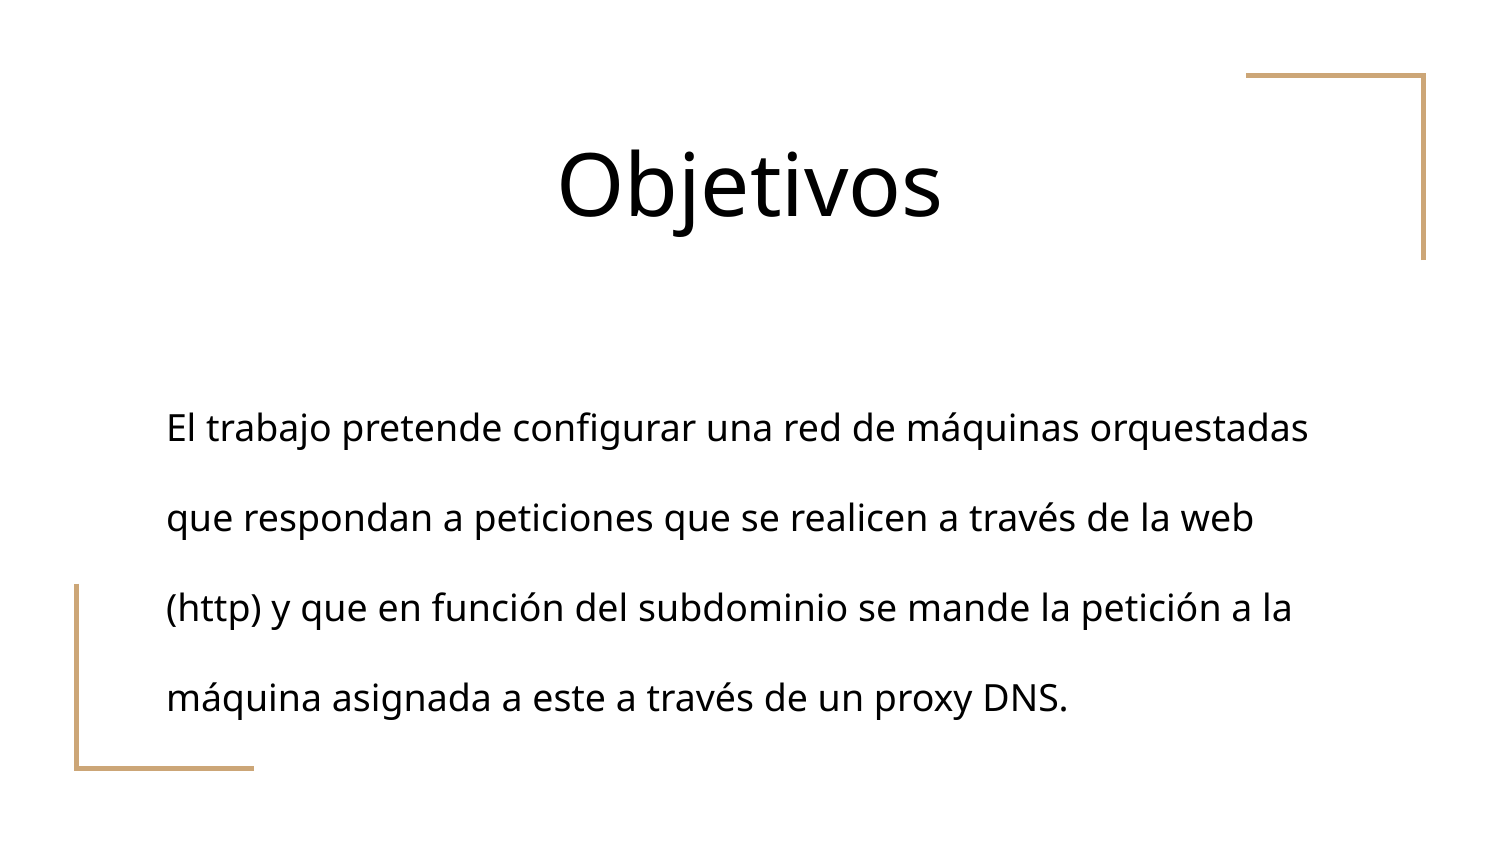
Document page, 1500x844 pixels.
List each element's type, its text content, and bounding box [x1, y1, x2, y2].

list El trabajo pretende configurar una red de máquinas orquestadas que respondan a peticiones que se realicen a través de la web (http) y que en función del subdominio se mande la petición a la máquina asignada a este a través de un proxy DNS. [151, 344, 1349, 723]
title Objetivos [126, 104, 1374, 259]
